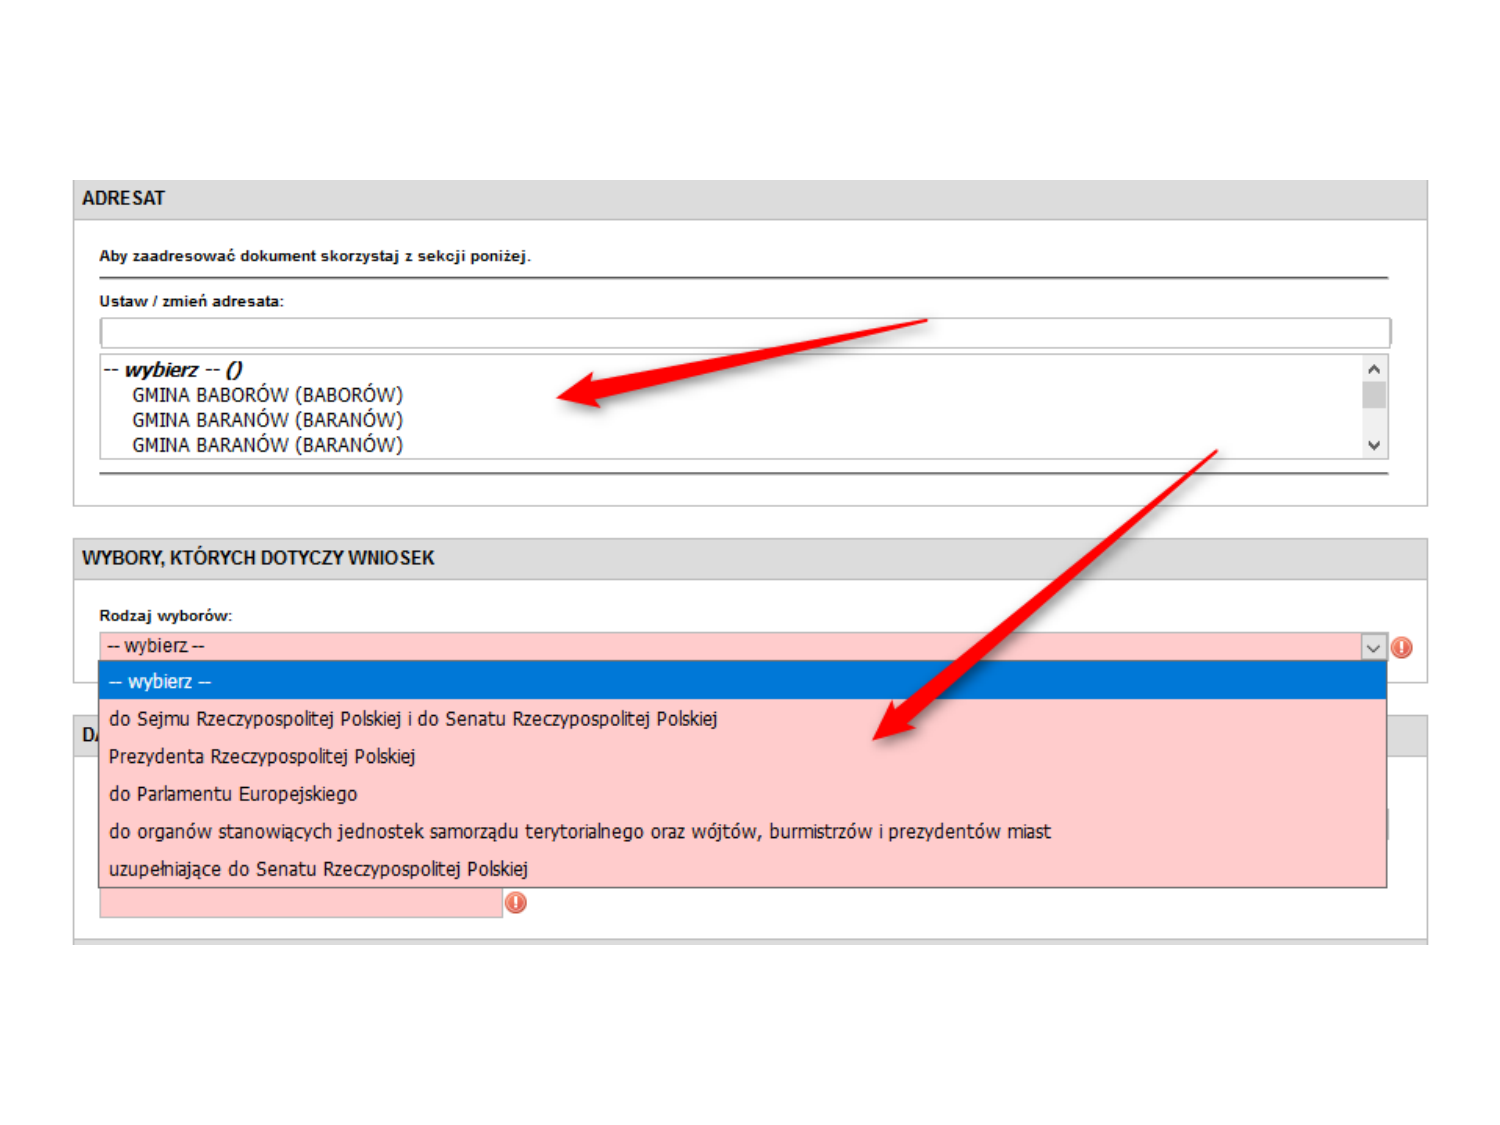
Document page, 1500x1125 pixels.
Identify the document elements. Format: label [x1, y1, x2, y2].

picture [59, 180, 1441, 945]
